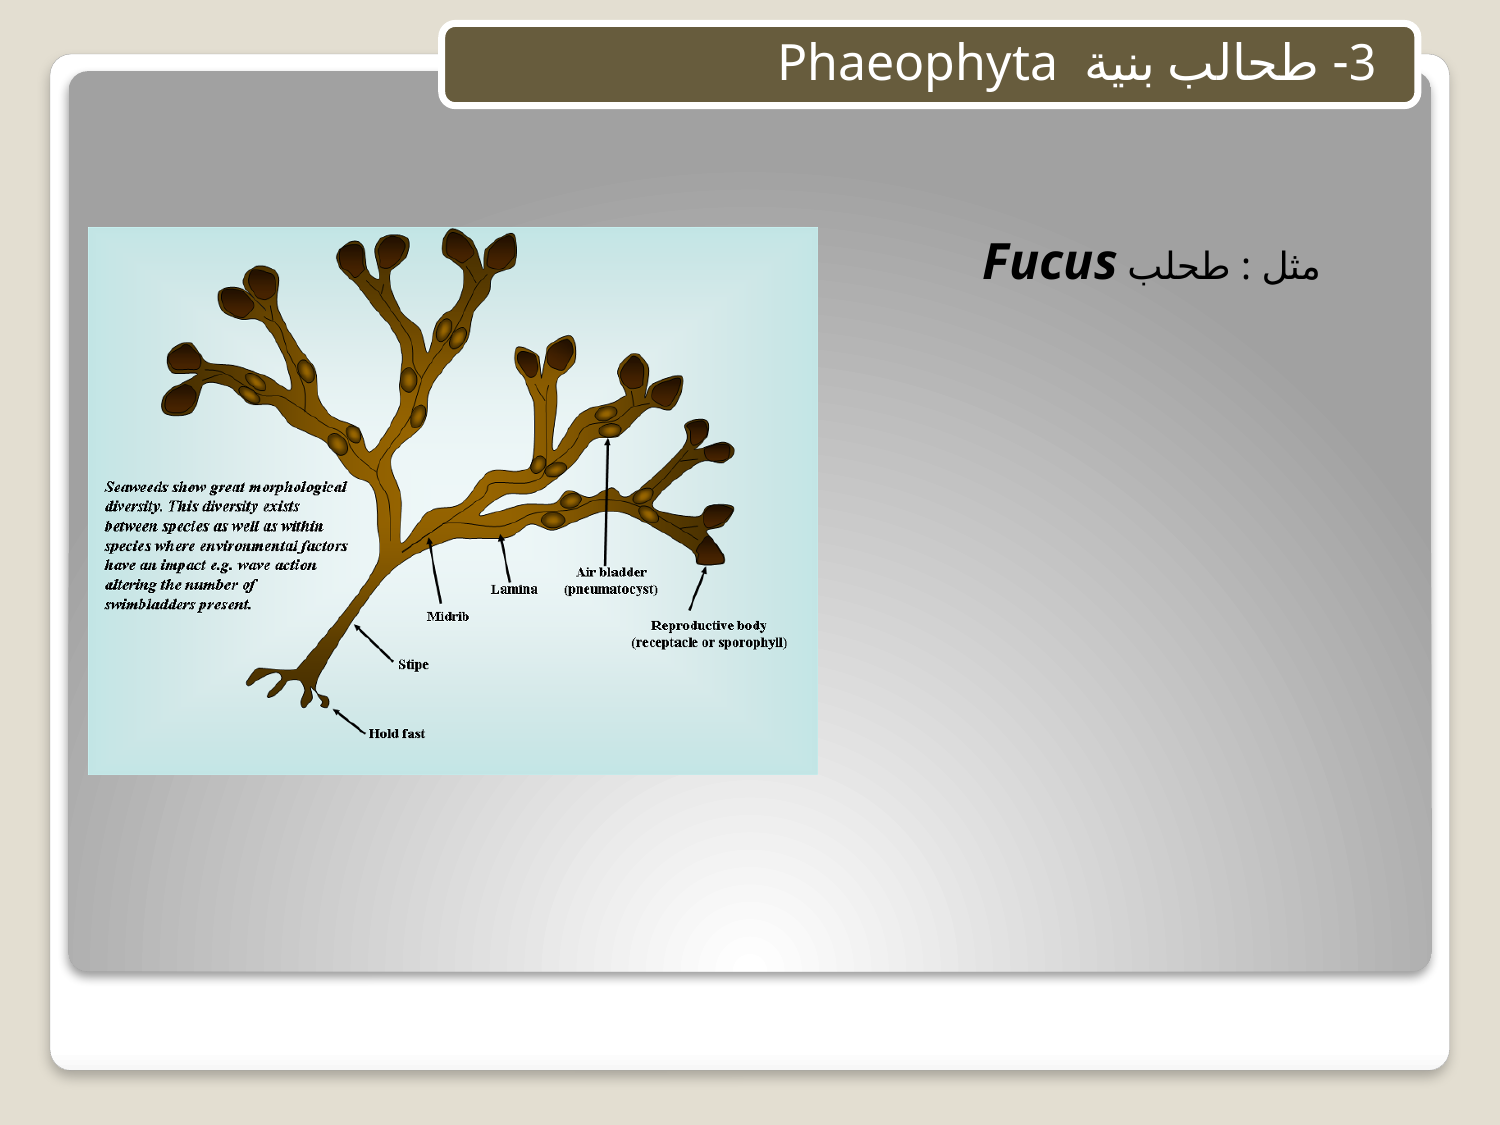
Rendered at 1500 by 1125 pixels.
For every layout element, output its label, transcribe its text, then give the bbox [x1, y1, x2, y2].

text_box مثل : طحلب Fucus [820, 222, 1336, 298]
picture [88, 227, 819, 776]
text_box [441, 23, 1419, 106]
